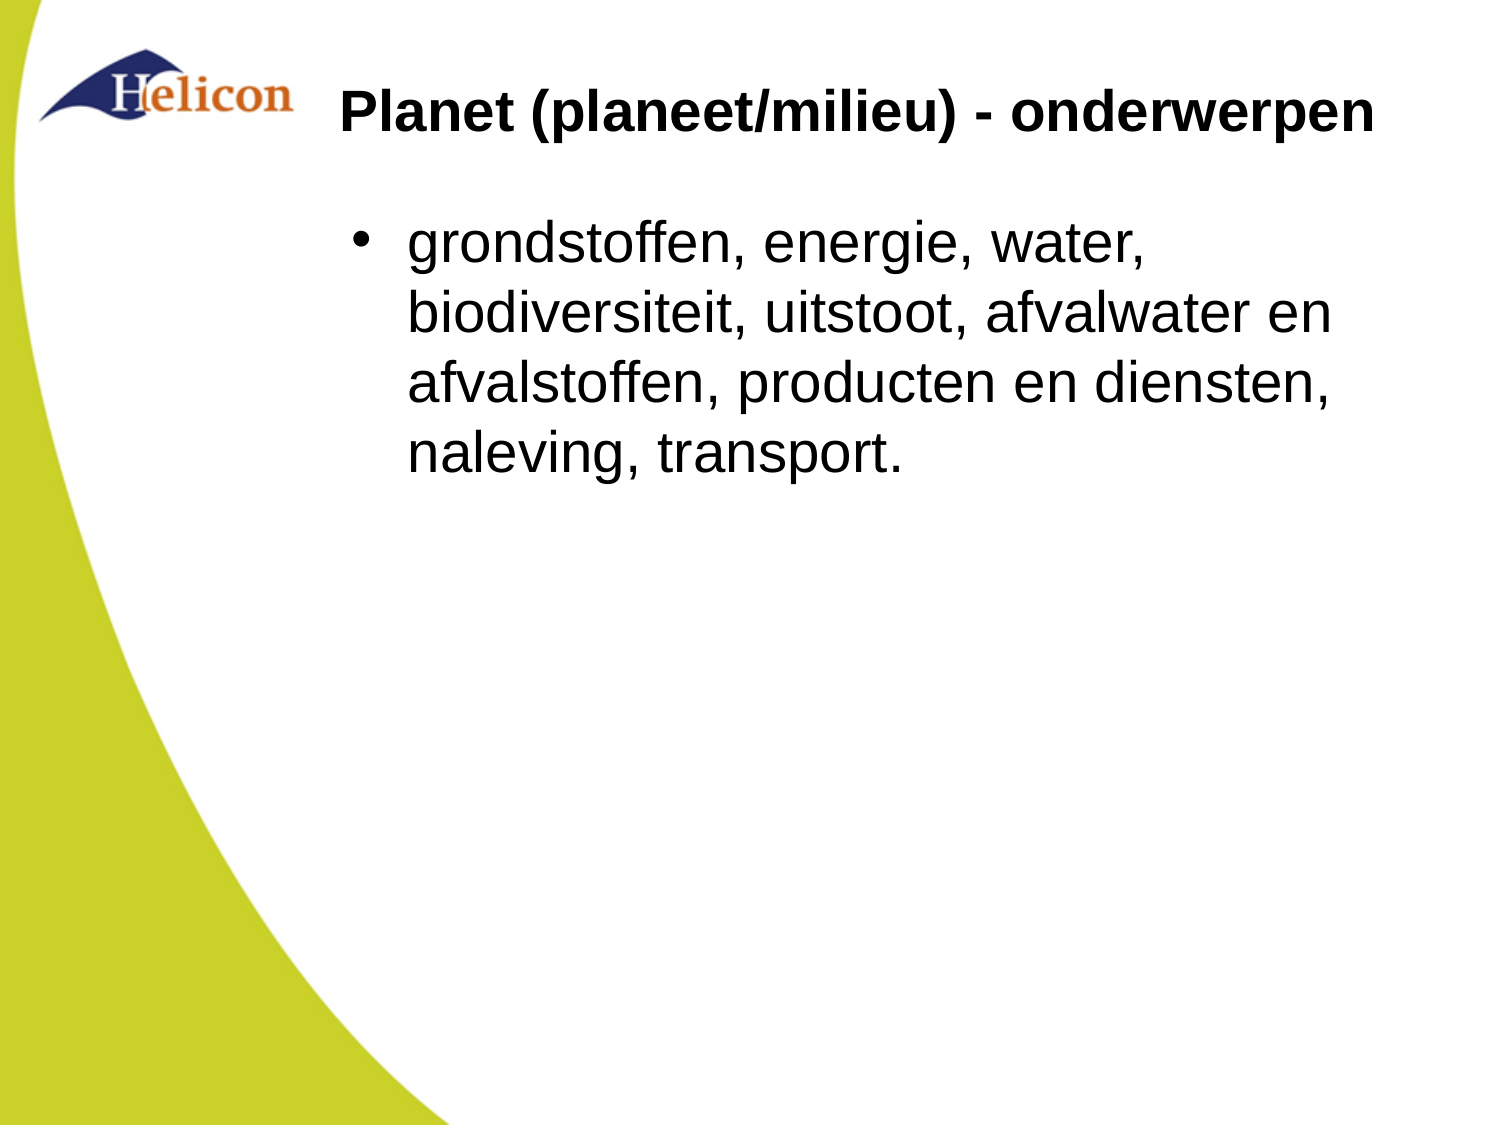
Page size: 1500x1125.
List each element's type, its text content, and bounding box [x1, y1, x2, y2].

list grondstoffen, energie, water, biodiversiteit, uitstoot, afvalwater en afvalstoffen, producten en diensten, naleving, transport. [336, 196, 1425, 1005]
picture [0, 0, 1500, 1125]
title Planet (planeet/milieu) - onderwerpen [324, 54, 1415, 161]
